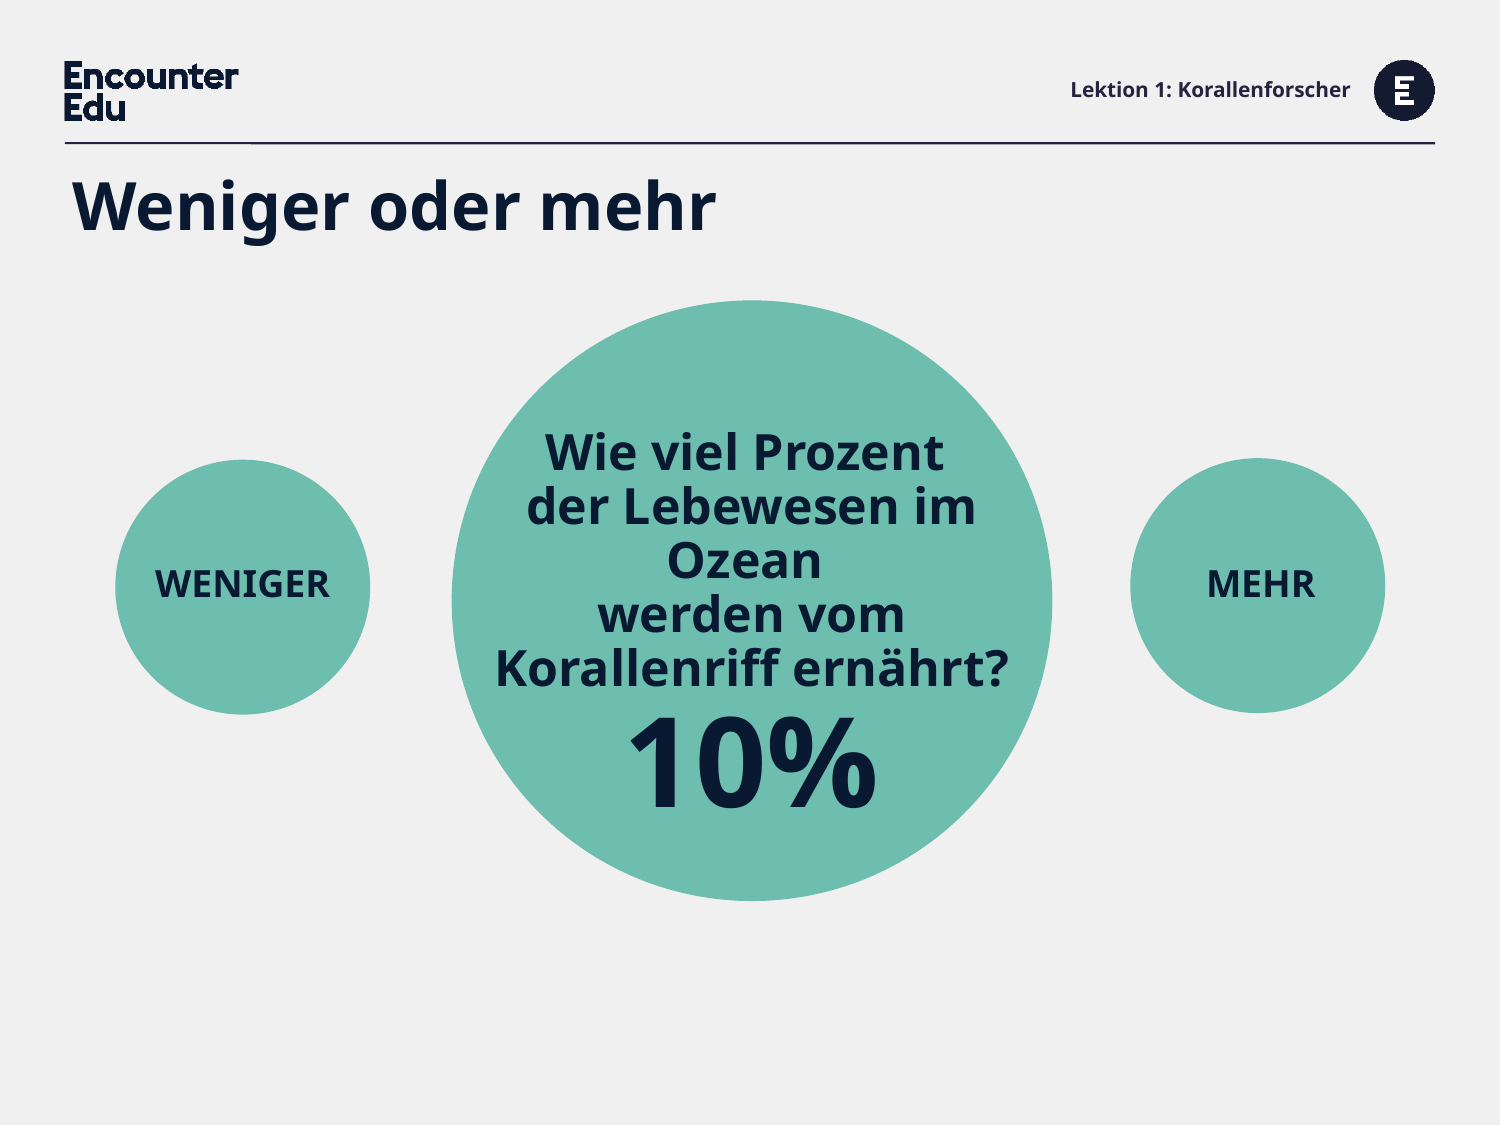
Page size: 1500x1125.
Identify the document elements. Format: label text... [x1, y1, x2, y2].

picture [60, 59, 243, 122]
list WENIGER [64, 515, 421, 656]
text_box MEHR [1083, 516, 1439, 655]
picture [1372, 58, 1436, 122]
list Wie viel Prozent der Lebewesen im Ozean werden vom Korallenriff ernährt? [482, 419, 1021, 602]
title Lektion 1: Korallenforscher [749, 67, 1359, 114]
text_box Weniger oder mehr [64, 156, 750, 252]
list 10% [482, 691, 1021, 874]
